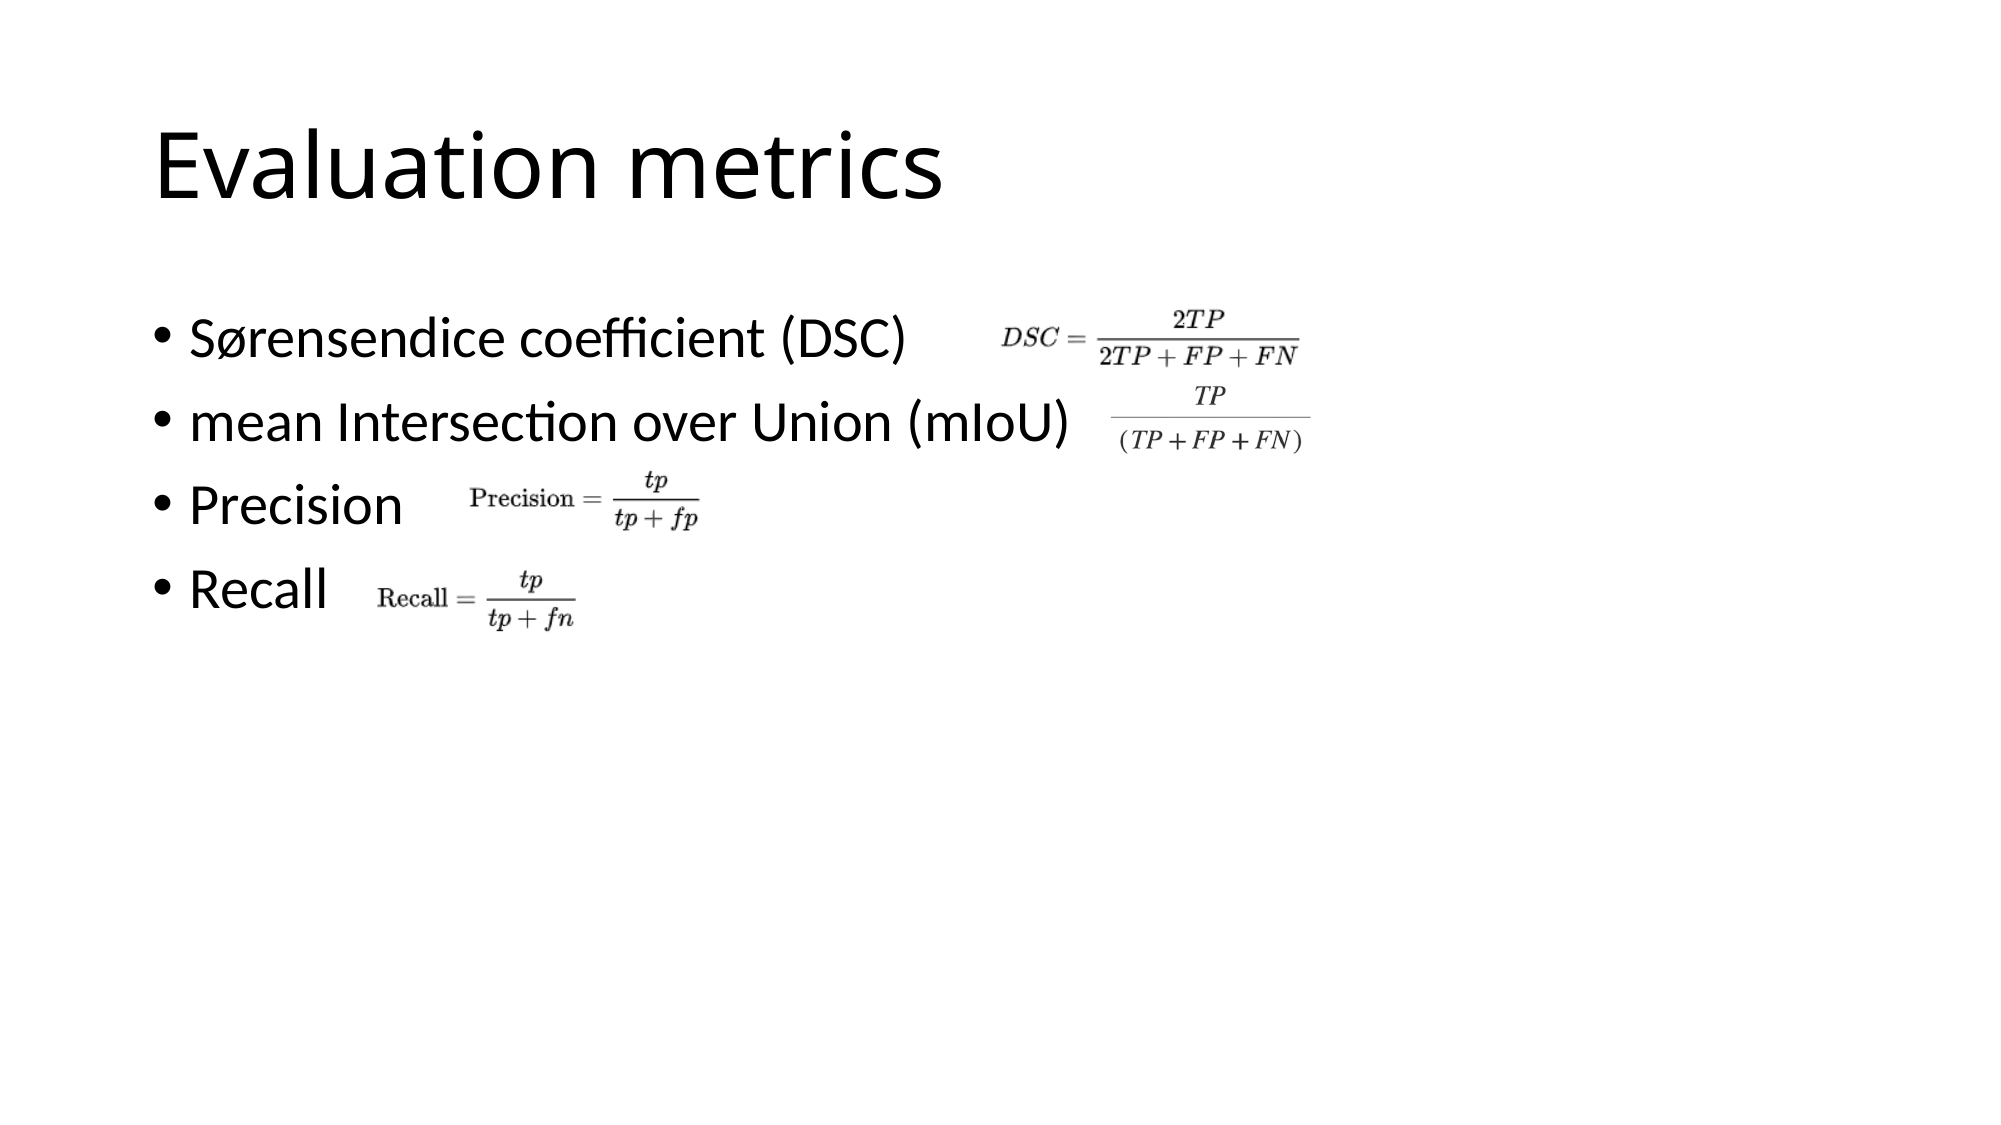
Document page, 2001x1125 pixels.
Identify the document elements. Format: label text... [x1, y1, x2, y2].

picture [982, 299, 1322, 462]
list Sørensendice coefficient (DSC) mean Intersection over Union (mIoU) Precision Recall [137, 299, 1863, 1014]
picture [365, 558, 591, 640]
picture [456, 461, 725, 547]
title Evaluation metrics [137, 59, 1863, 278]
